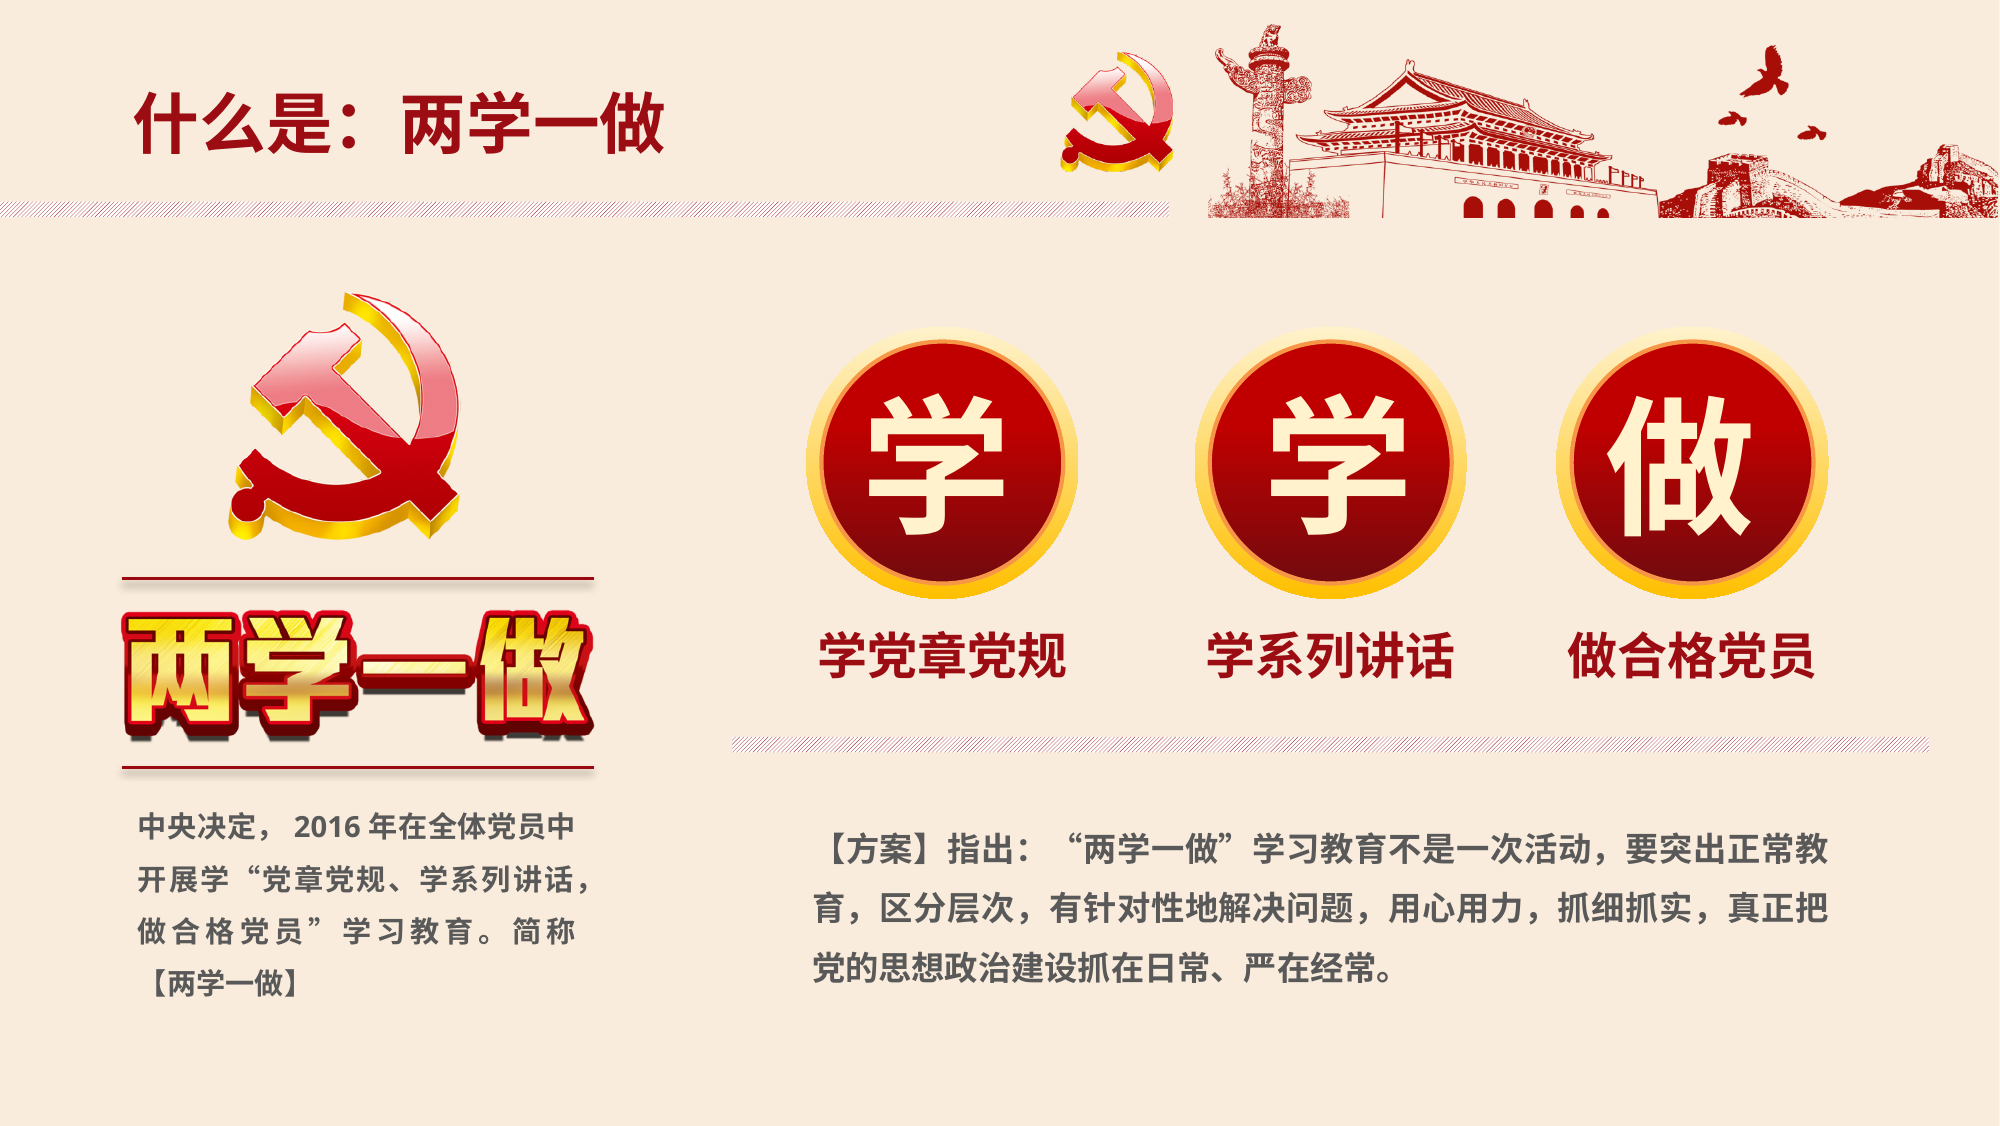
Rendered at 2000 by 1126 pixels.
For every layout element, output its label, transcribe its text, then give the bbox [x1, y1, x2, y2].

text_box 中央决定，2016年在全体党员中开展学“党章党规、学系列讲话，做合格党员”学习教育。简称【两学一做】 [117, 780, 597, 1011]
text_box 学党章党规 [784, 614, 1100, 695]
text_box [1556, 326, 1830, 599]
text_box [805, 326, 1079, 599]
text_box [84, 578, 620, 771]
text_box 做合格党员 [1534, 614, 1851, 695]
list 什么是：两学一做 [117, 74, 906, 169]
picture [0, 0, 2000, 1126]
text_box 学系列讲话 [1173, 614, 1489, 695]
text_box [730, 735, 1931, 754]
text_box 【方案】指出：“两学一做”学习教育不是一次活动，要突出正常教育，区分层次，有针对性地解决问题，用心用力，抓细抓实，真正把党的思想政治建设抓在日常、严在经常。 [792, 797, 1851, 998]
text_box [1194, 326, 1468, 599]
